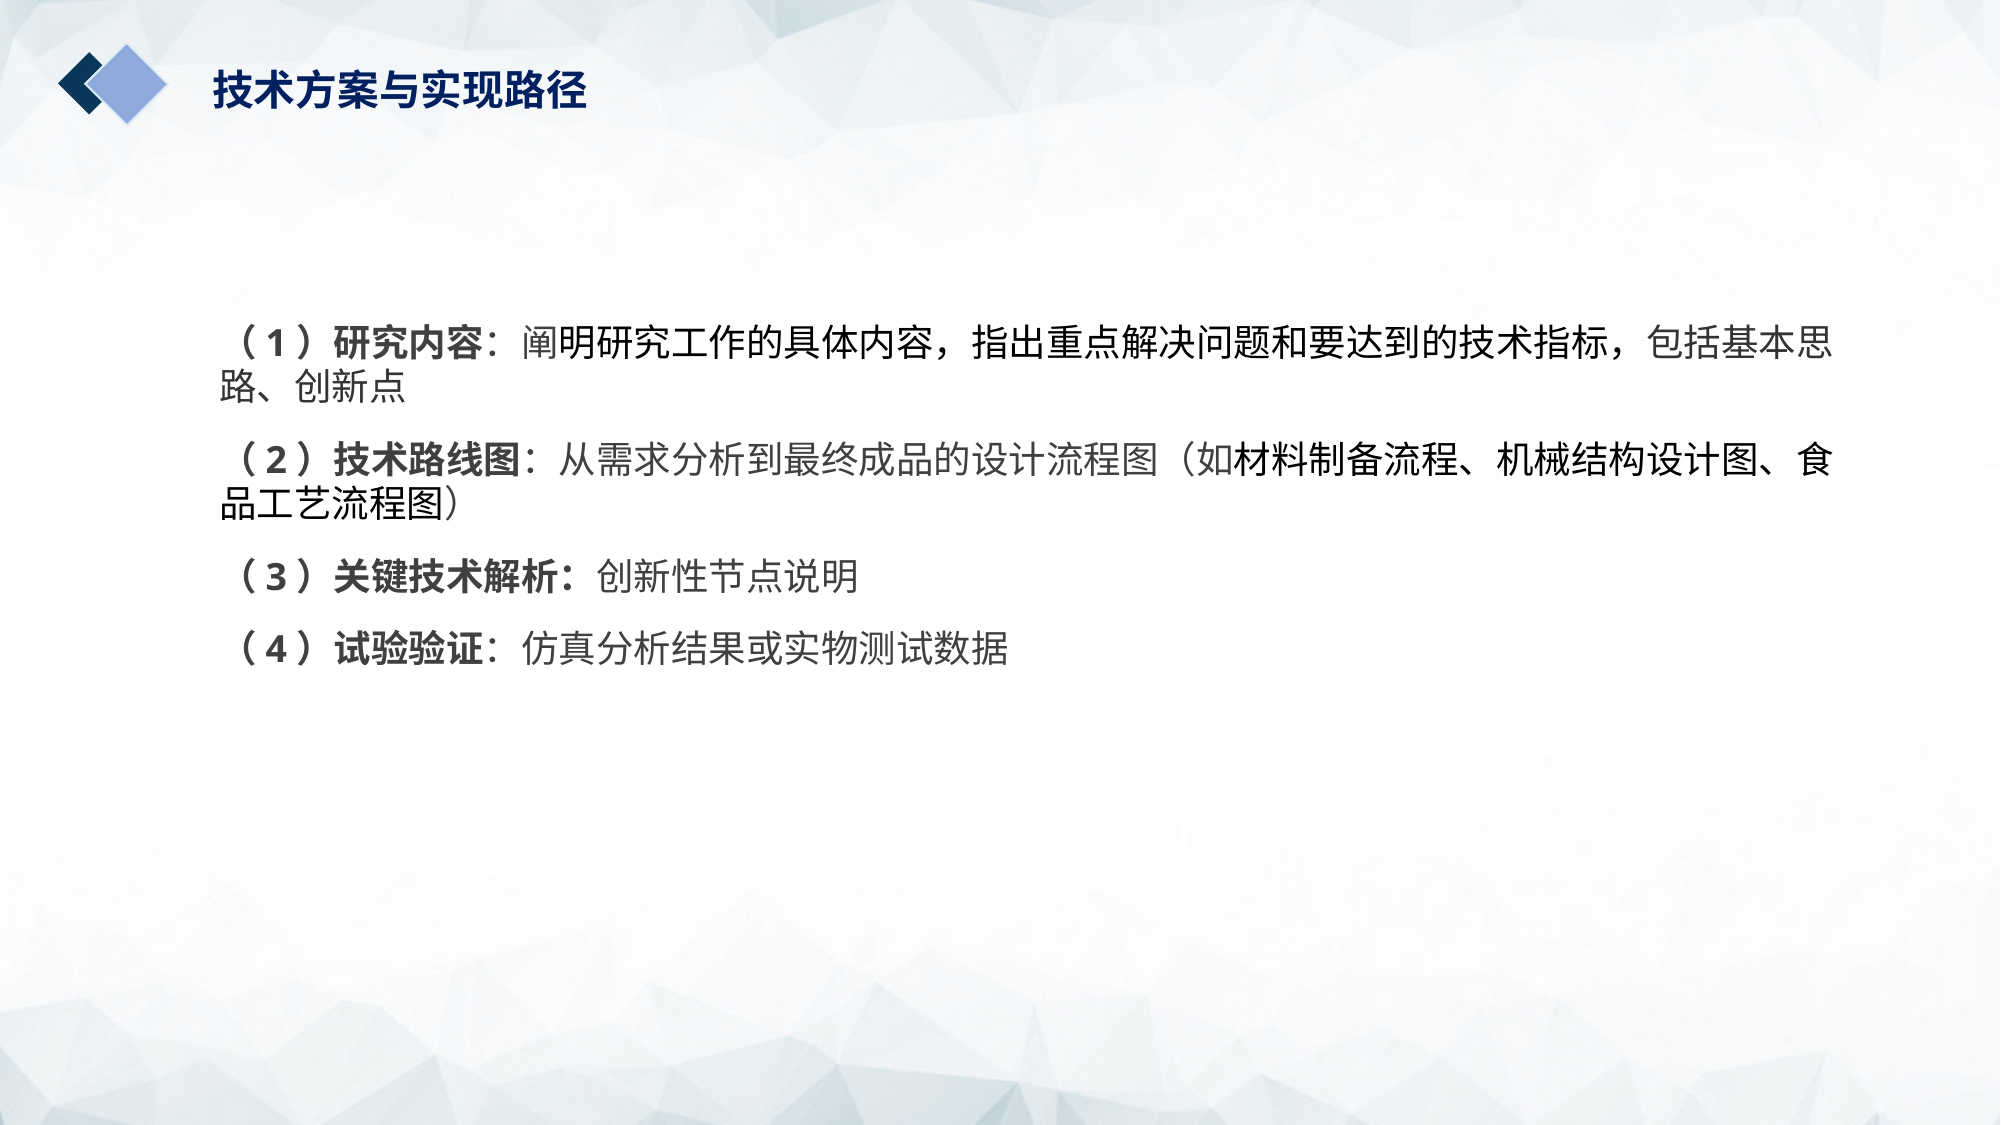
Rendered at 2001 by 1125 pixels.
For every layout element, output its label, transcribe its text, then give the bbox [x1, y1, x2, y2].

text_box [83, 41, 170, 128]
picture [0, 0, 2001, 1125]
text_box [56, 50, 103, 116]
text_box 技术方案与实现路径 [197, 56, 603, 172]
text_box （1）研究内容：阐明研究工作的具体内容，指出重点解决问题和要达到的技术指标，包括基本思路、创新点 （2）技术路线图：从需求分析到最终成品的设计流程图（如材料制备流程、机械结构设计图、食品工艺流程图） （3）关键技术解析：创新性节点说明 （4）试验验证：仿真分析结果或实物测试数据 [129, 311, 1871, 678]
